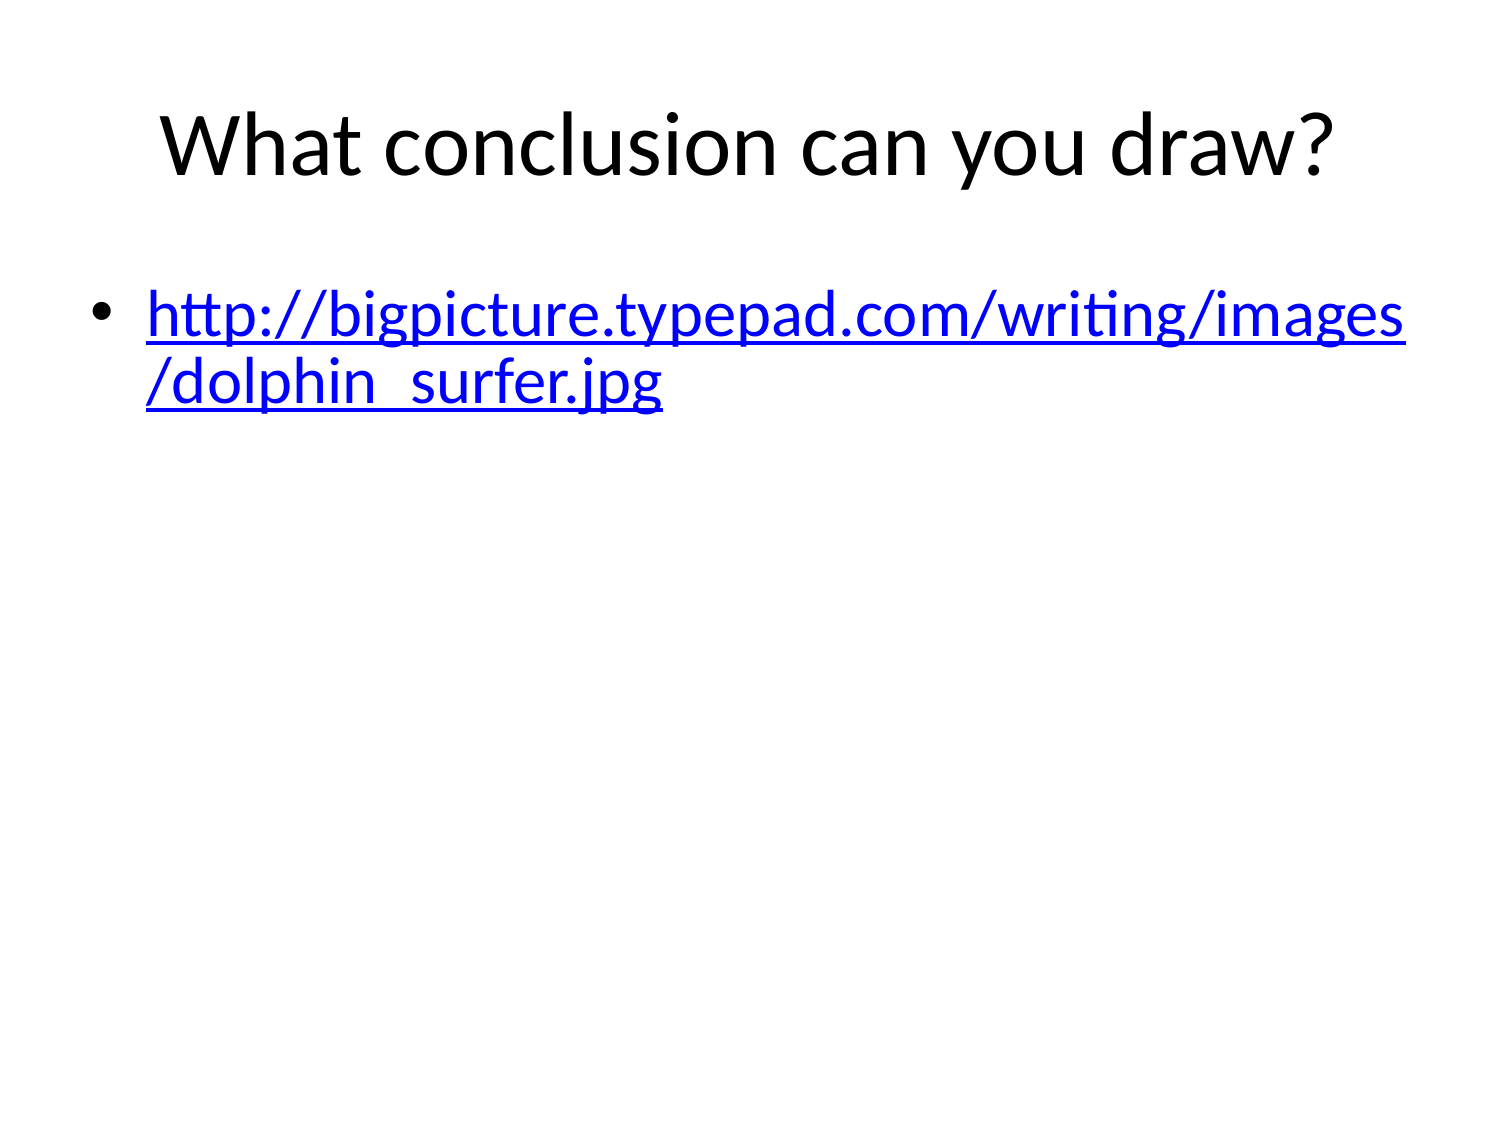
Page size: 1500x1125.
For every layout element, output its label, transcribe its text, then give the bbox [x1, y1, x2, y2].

title What conclusion can you draw? [75, 45, 1425, 233]
list http://bigpicture.typepad.com/writing/images/dolphin_surfer.jpg [75, 262, 1425, 1005]
